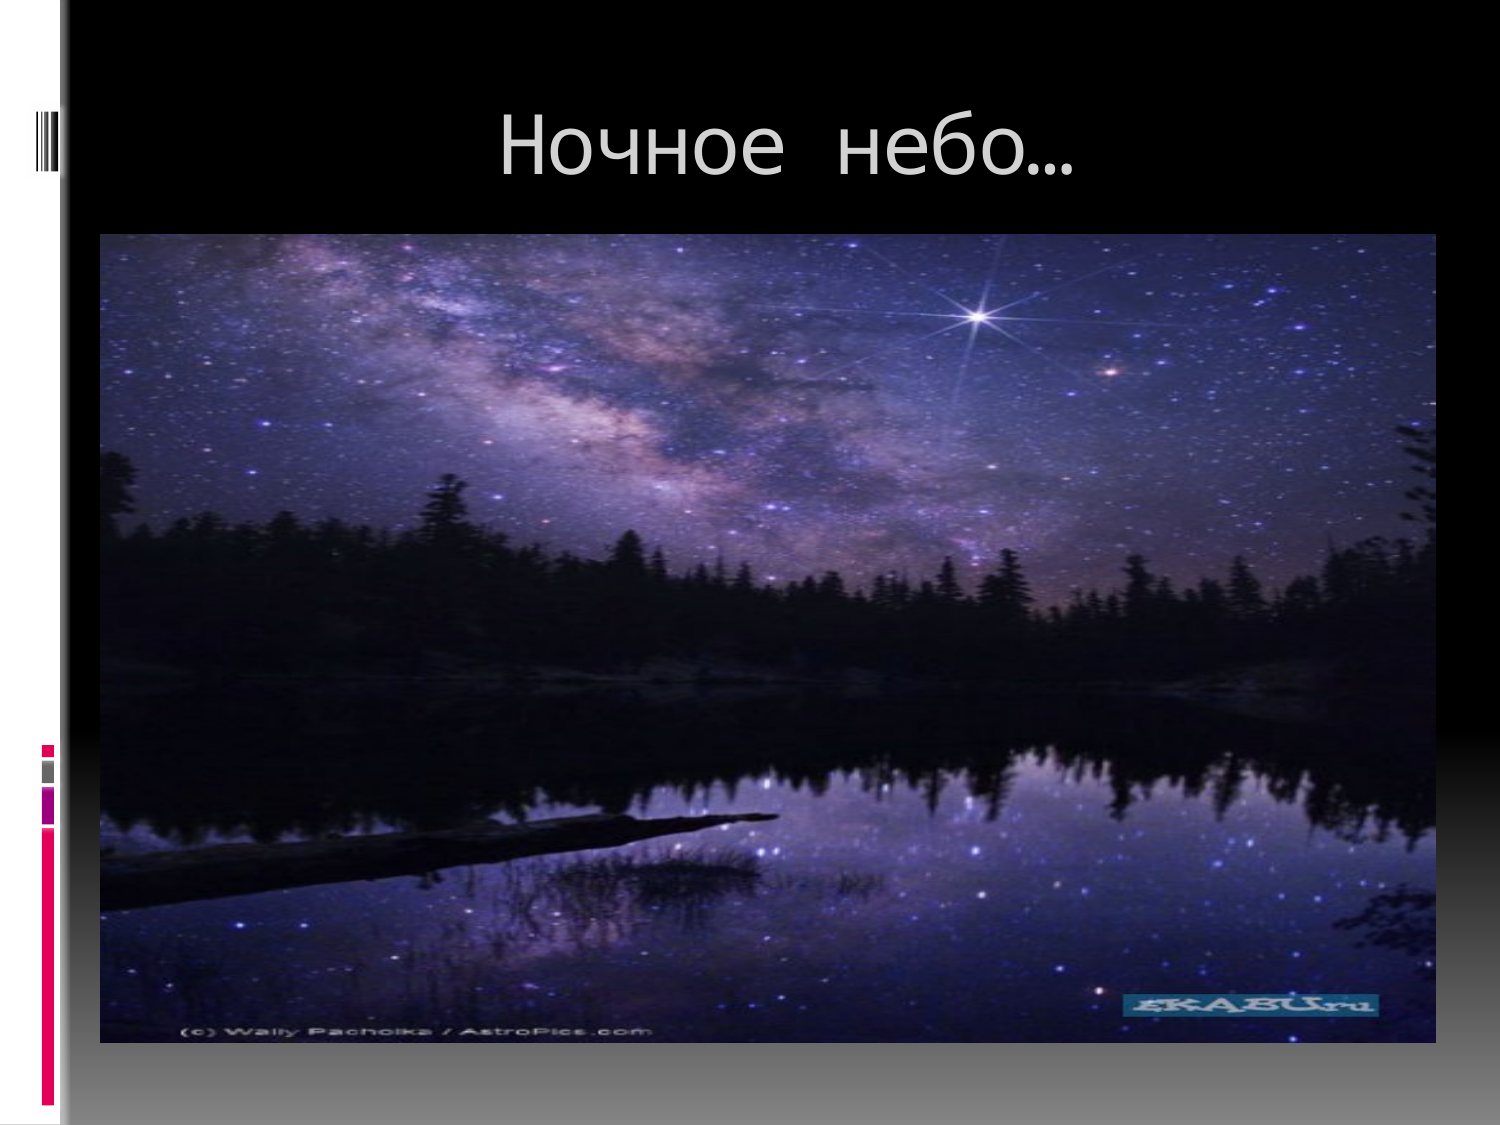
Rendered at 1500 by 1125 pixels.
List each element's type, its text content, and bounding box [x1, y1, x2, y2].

title Ночное небо… [150, 83, 1425, 226]
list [99, 233, 1436, 1044]
